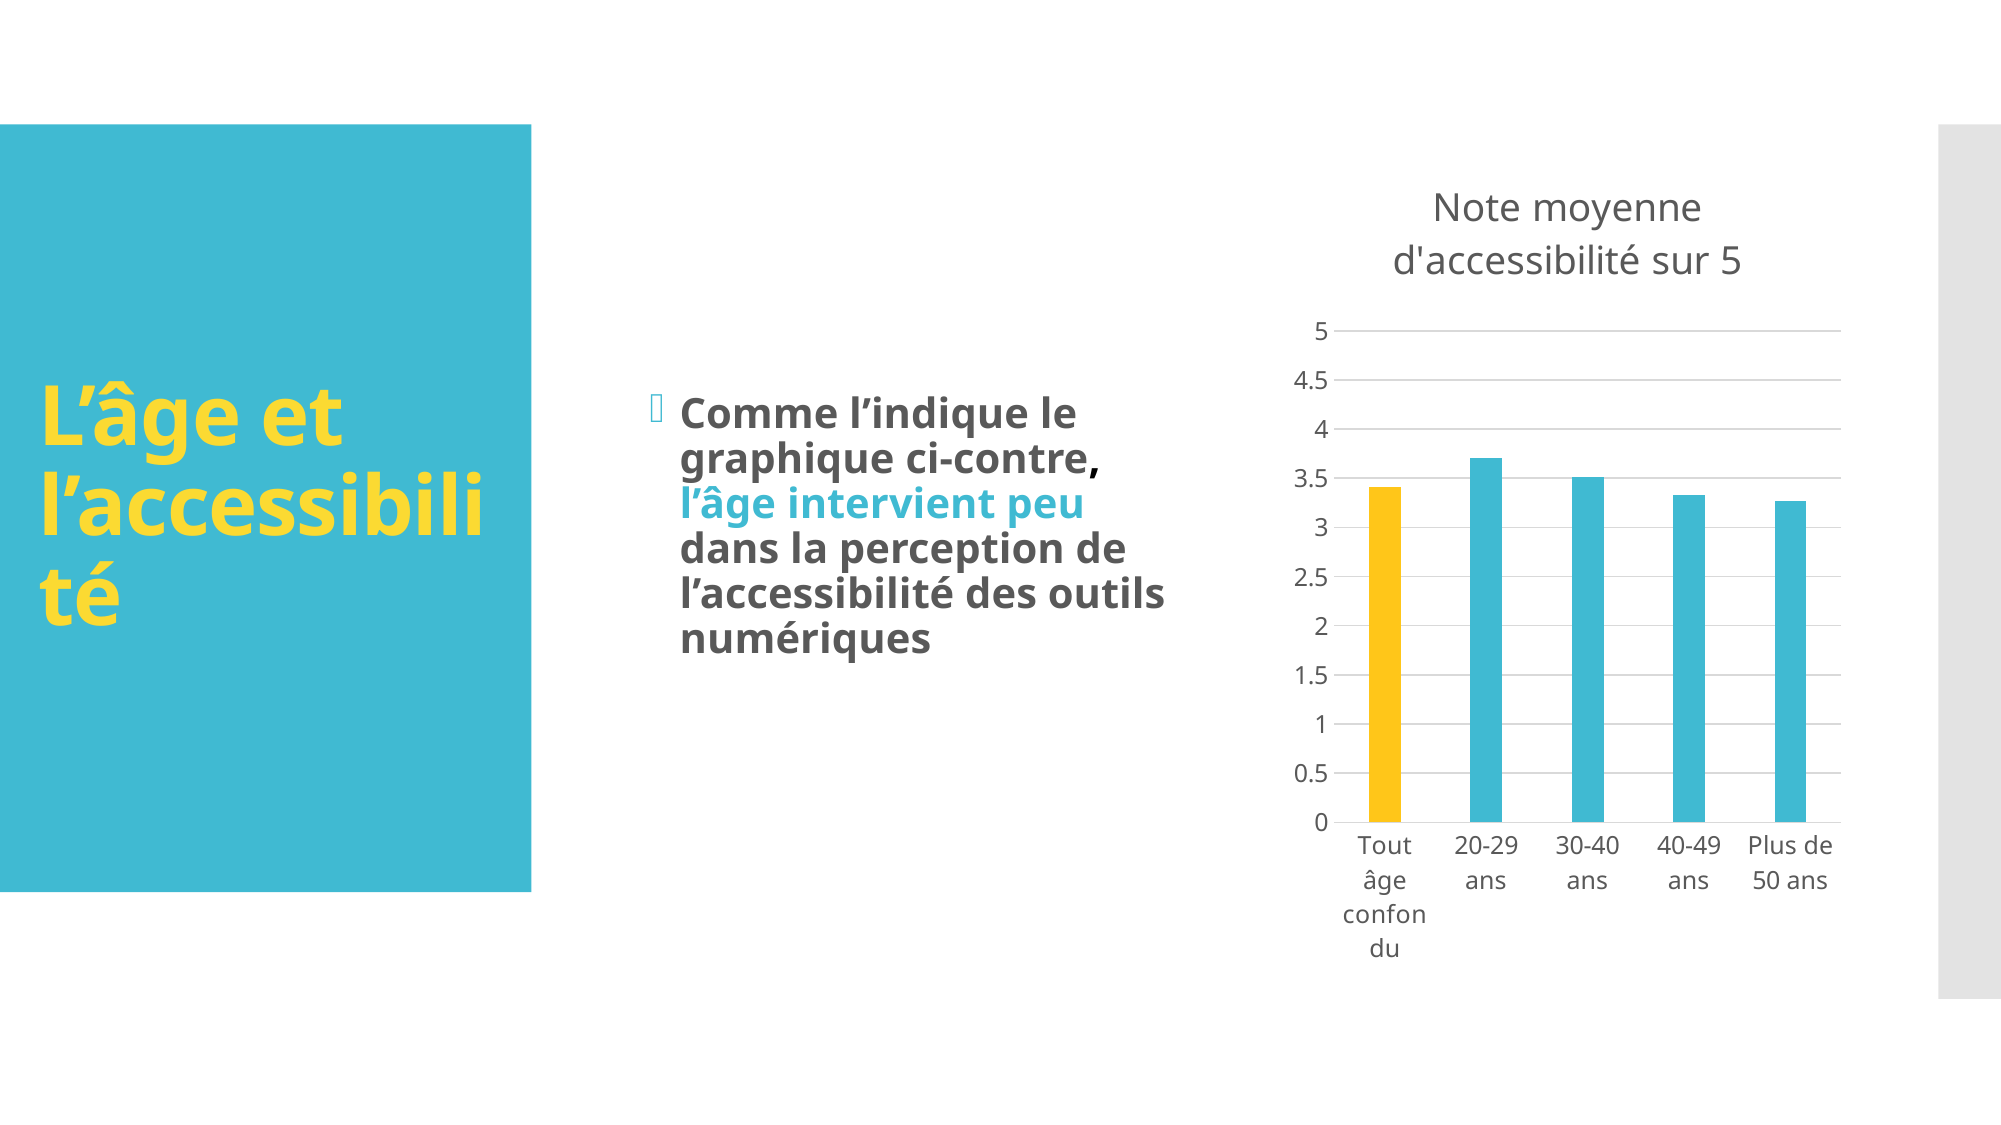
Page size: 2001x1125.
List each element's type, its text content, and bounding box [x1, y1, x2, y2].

list Comme l’indique le graphique ci-contre, l’âge intervient peu dans la perception de l’accessibilité des outils numériques [634, 142, 1205, 983]
chart [1282, 142, 1853, 983]
title L’âge et l’accessibilité [23, 130, 508, 886]
